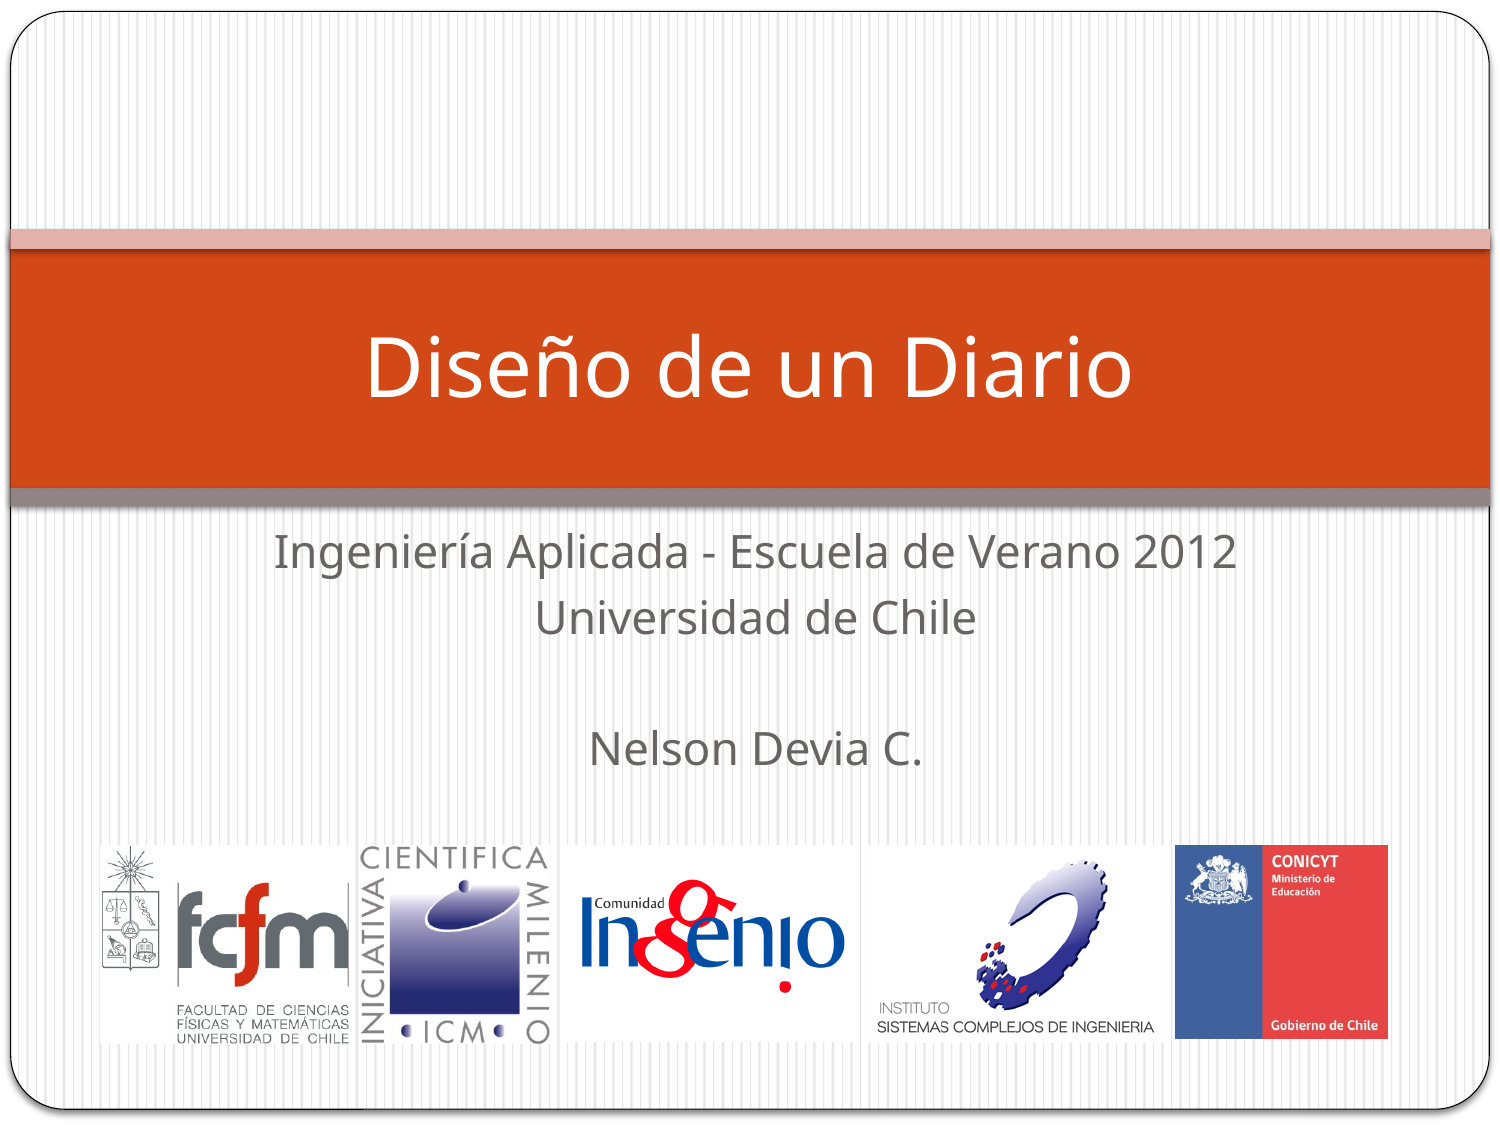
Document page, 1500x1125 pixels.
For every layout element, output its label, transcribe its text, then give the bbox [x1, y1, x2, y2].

picture [359, 845, 550, 1045]
picture [1174, 845, 1389, 1039]
picture [100, 845, 349, 1044]
picture [867, 845, 1164, 1044]
subtitle Ingeniería Aplicada - Escuela de Verano 2012 Universidad de Chile Nelson Devia C. [253, 515, 1258, 823]
title Diseño de un Diario [75, 247, 1425, 489]
picture [560, 845, 857, 1042]
